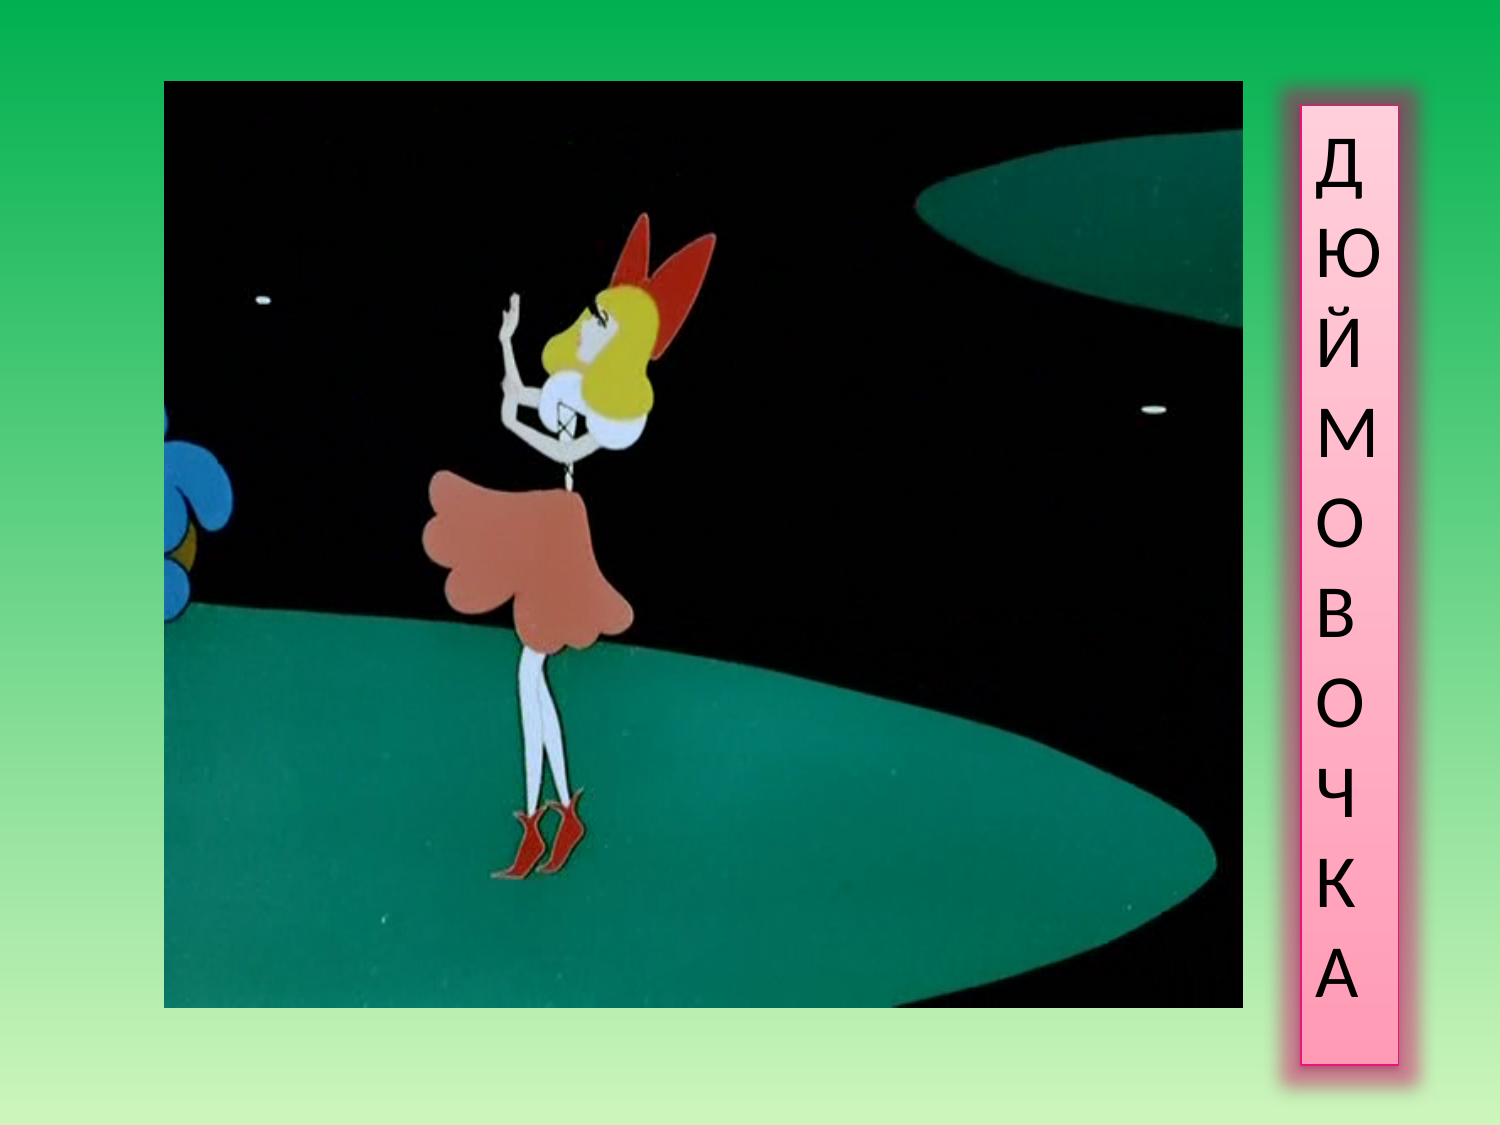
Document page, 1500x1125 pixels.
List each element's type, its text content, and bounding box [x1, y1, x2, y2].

picture [163, 81, 1243, 1009]
text_box Д Ю Й М О В О Ч К А [1300, 105, 1399, 1066]
